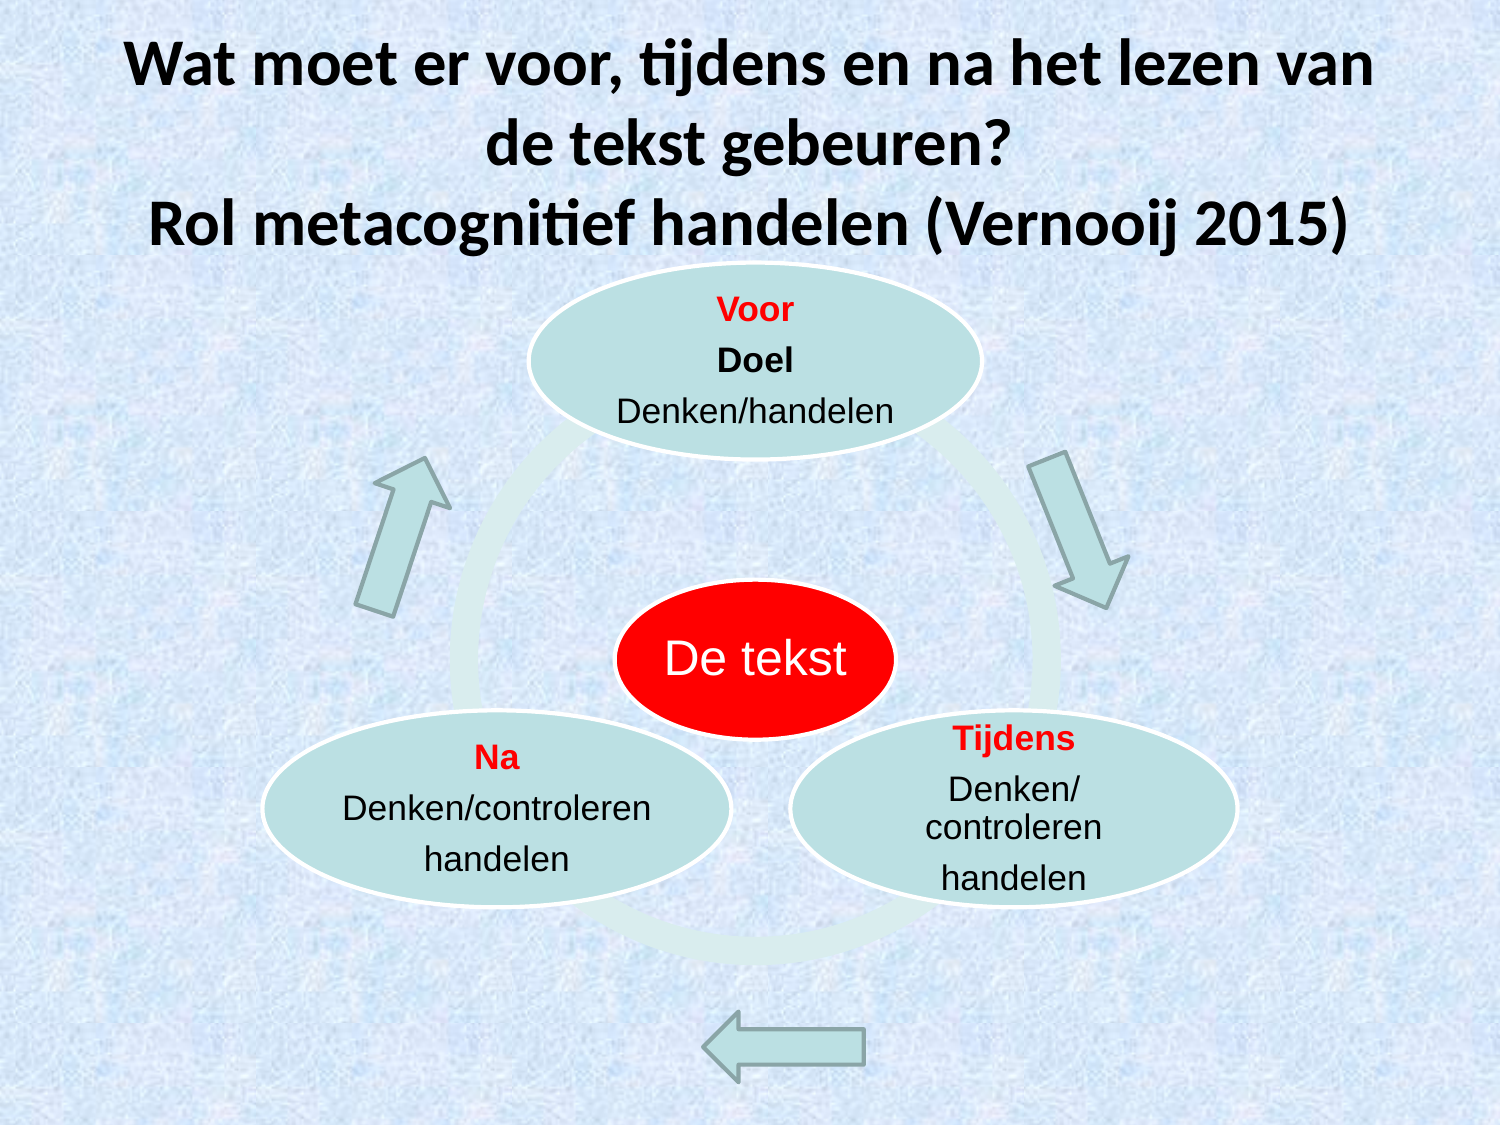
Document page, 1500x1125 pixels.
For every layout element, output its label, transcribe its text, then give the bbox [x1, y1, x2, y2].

picture [0, 0, 1500, 1125]
title Wat moet er voor, tijdens en na het lezen van de tekst gebeuren? Rol metacognitief handelen (Vernooij 2015) [75, 45, 1425, 233]
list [74, 262, 1426, 1006]
text_box [701, 1014, 866, 1085]
